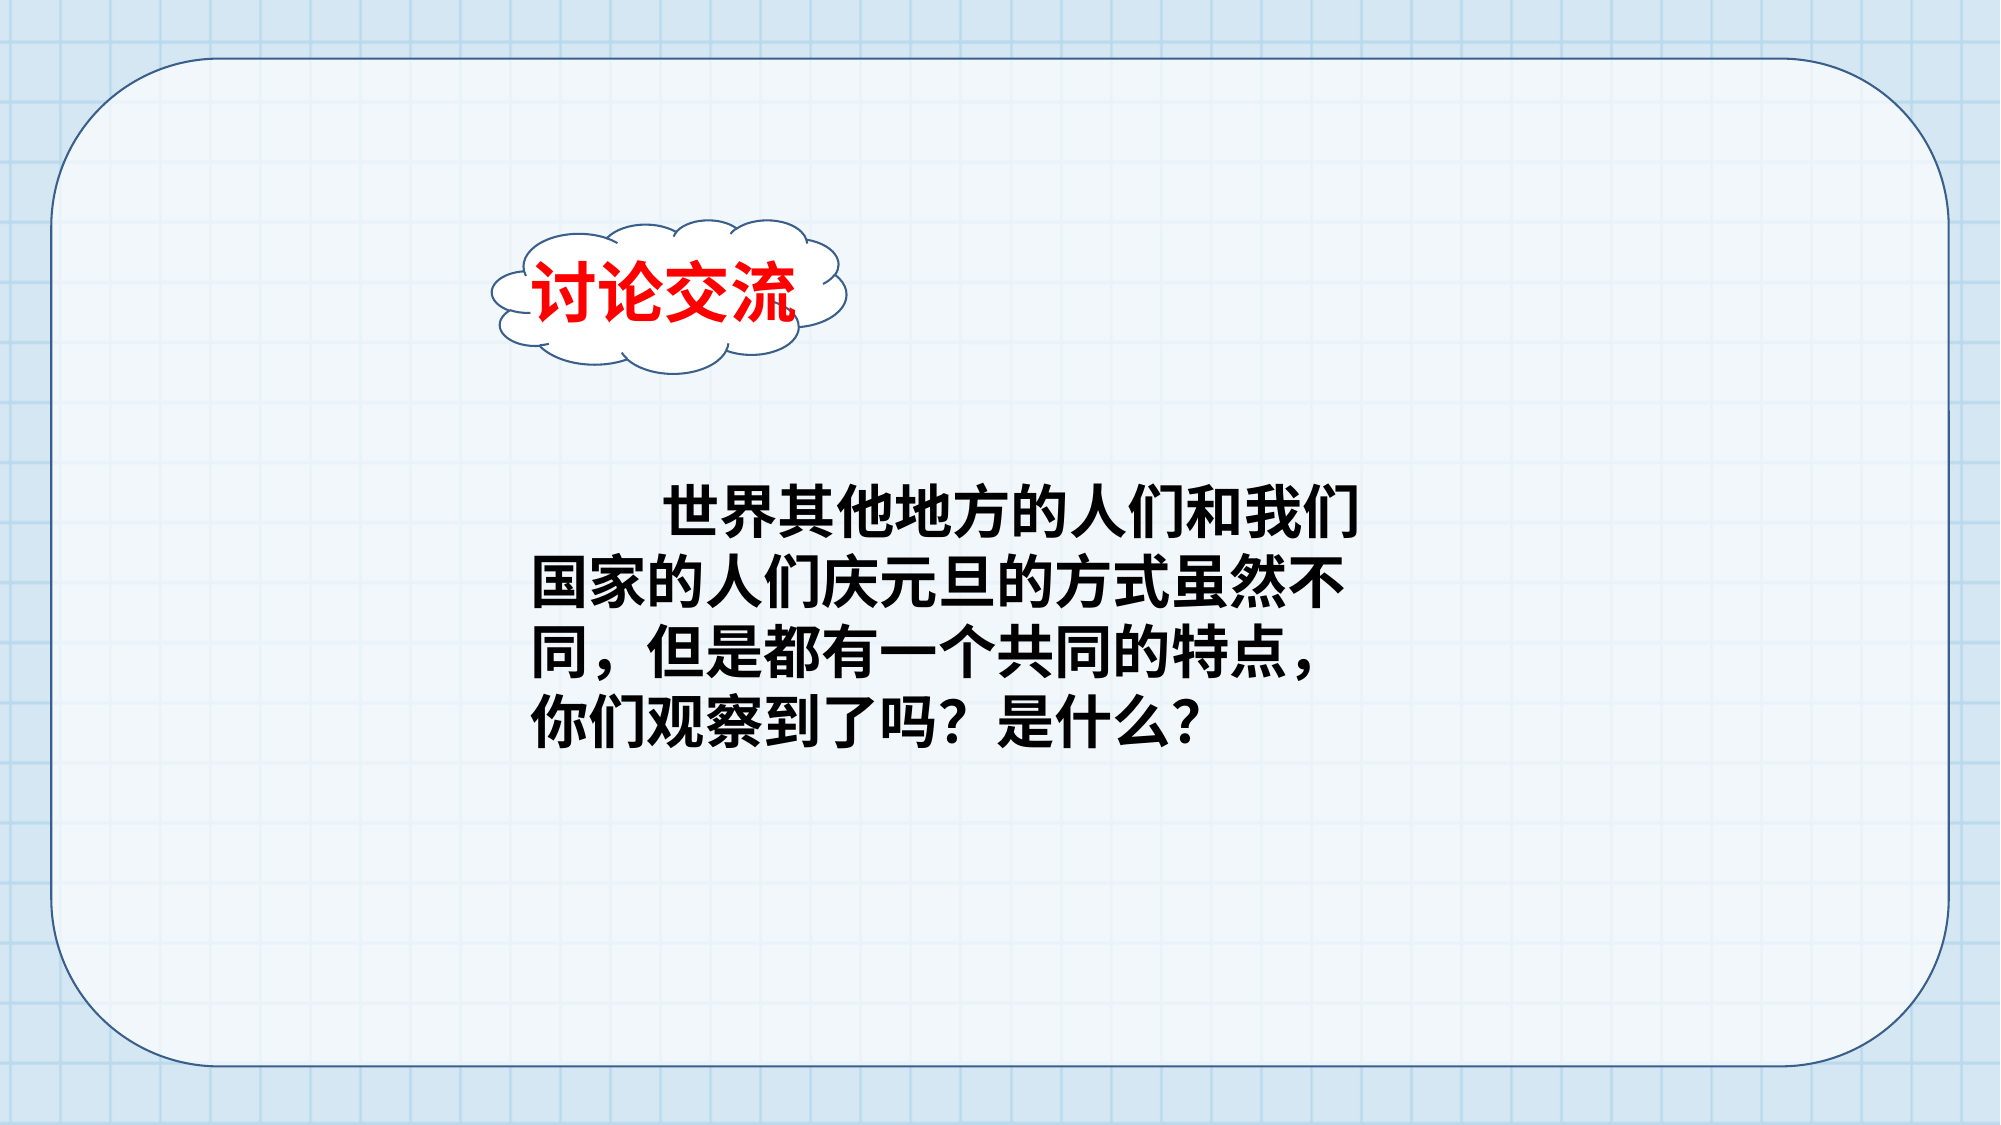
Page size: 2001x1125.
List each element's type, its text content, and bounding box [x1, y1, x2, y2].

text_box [492, 219, 847, 374]
picture [0, 0, 2000, 1125]
text_box 世界其他地方的人们和我们国家的人们庆元旦的方式虽然不同，但是都有一个共同的特点，你们观察到了吗？是什么？ [515, 467, 1414, 763]
